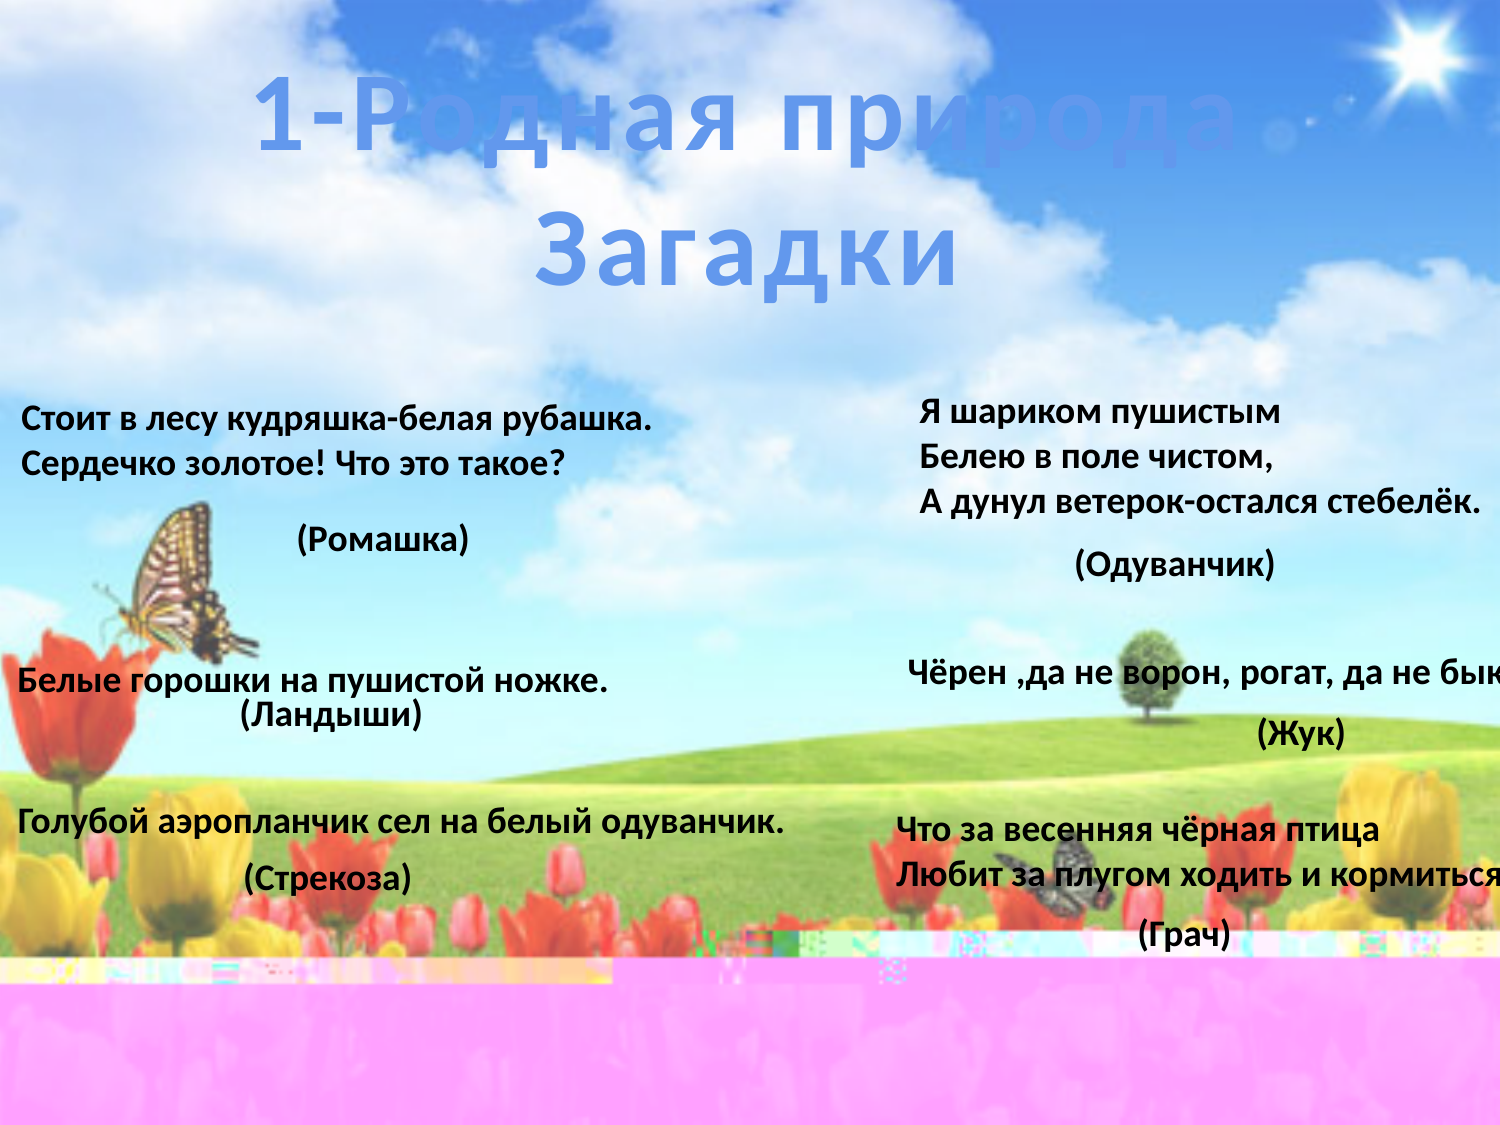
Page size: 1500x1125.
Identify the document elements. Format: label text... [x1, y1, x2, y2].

text_box (Жук) [1241, 700, 1362, 761]
text_box Стоит в лесу кудряшка-белая рубашка. Сердечко золотое! Что это такое? [6, 385, 669, 536]
text_box (Стрекоза) [228, 845, 428, 906]
text_box Я шариком пушистым Белею в поле чистом, А дунул ветерок-остался стебелёк. [904, 378, 1497, 529]
text_box Что за весенняя чёрная птица Любит за плугом ходить и кормиться. [881, 796, 1500, 901]
text_box 1-Родная природа Загадки [232, 30, 1263, 316]
text_box Голубой аэропланчик сел на белый одуванчик. [3, 788, 810, 849]
text_box Белые горошки на пушистой ножке. [2, 647, 625, 753]
text_box (Ландыши) [224, 682, 439, 742]
text_box (Каникулы) [0, 0, 1500, 1125]
text_box (Грач) [1122, 901, 1247, 962]
text_box Чёрен ,да не ворон, рогат, да не бык. [892, 640, 1500, 700]
text_box (Ромашка) [281, 507, 486, 567]
text_box (Одуванчик) [1059, 531, 1292, 592]
